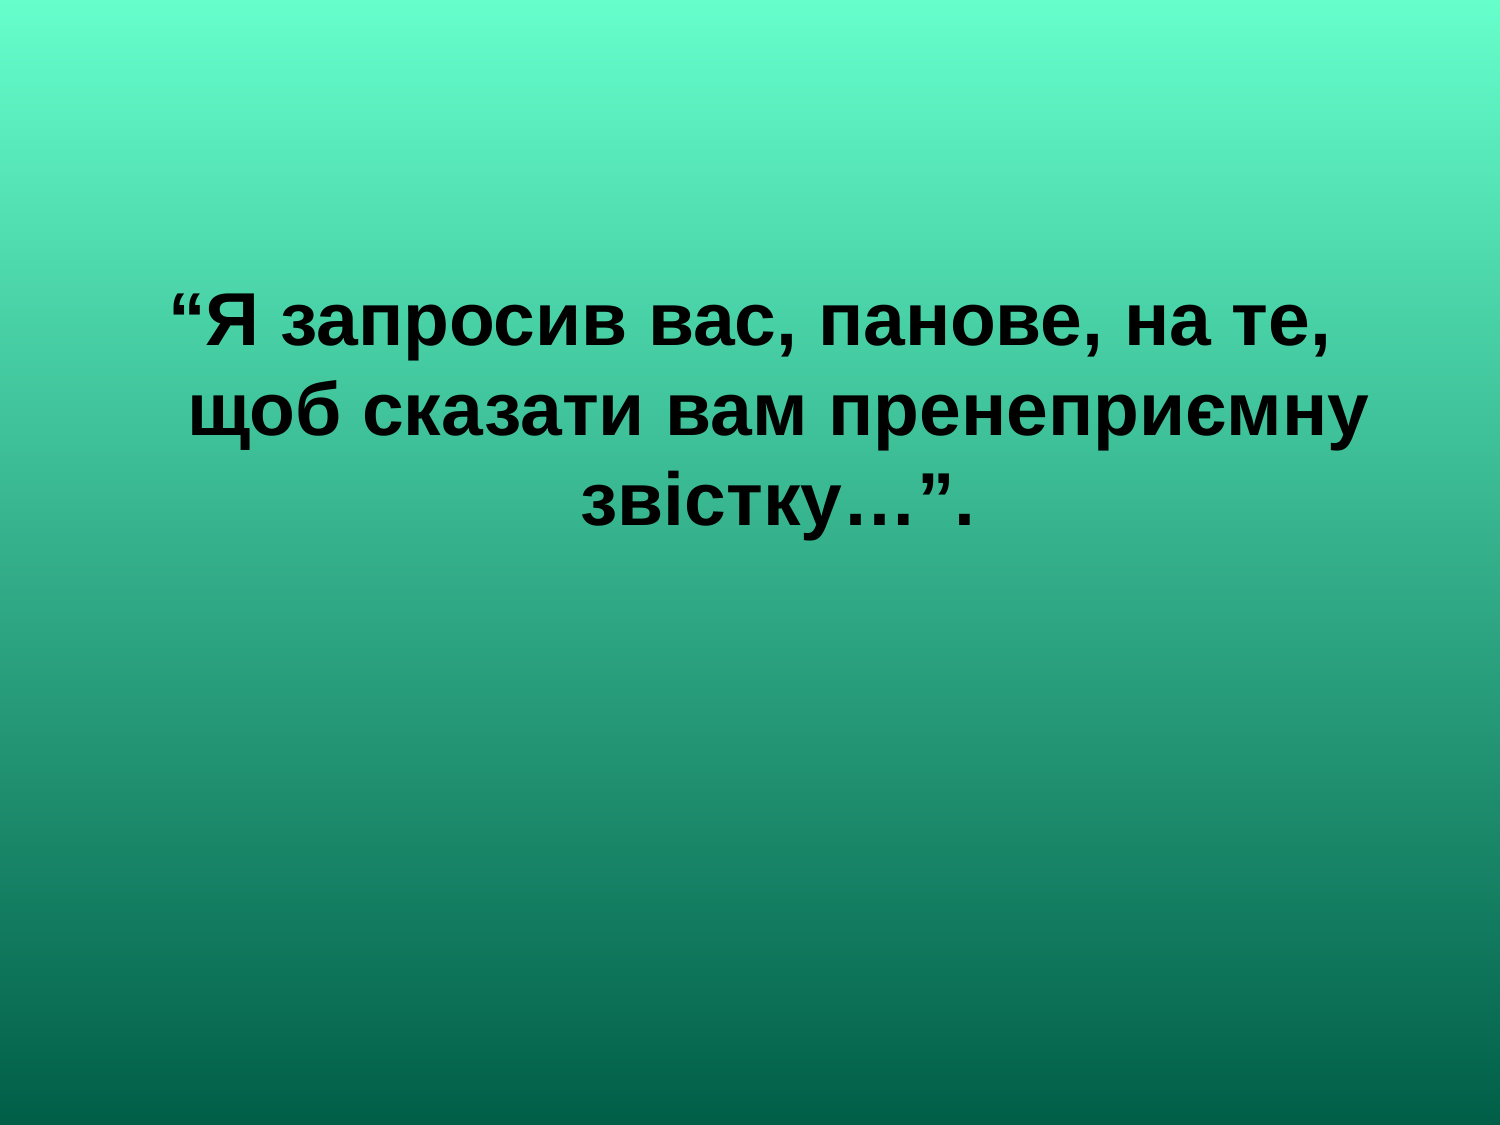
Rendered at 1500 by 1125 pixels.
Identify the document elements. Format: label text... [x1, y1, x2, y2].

list “Я запросив вас, панове, на те, щоб сказати вам пренеприємну звістку…”. [74, 262, 1426, 1006]
